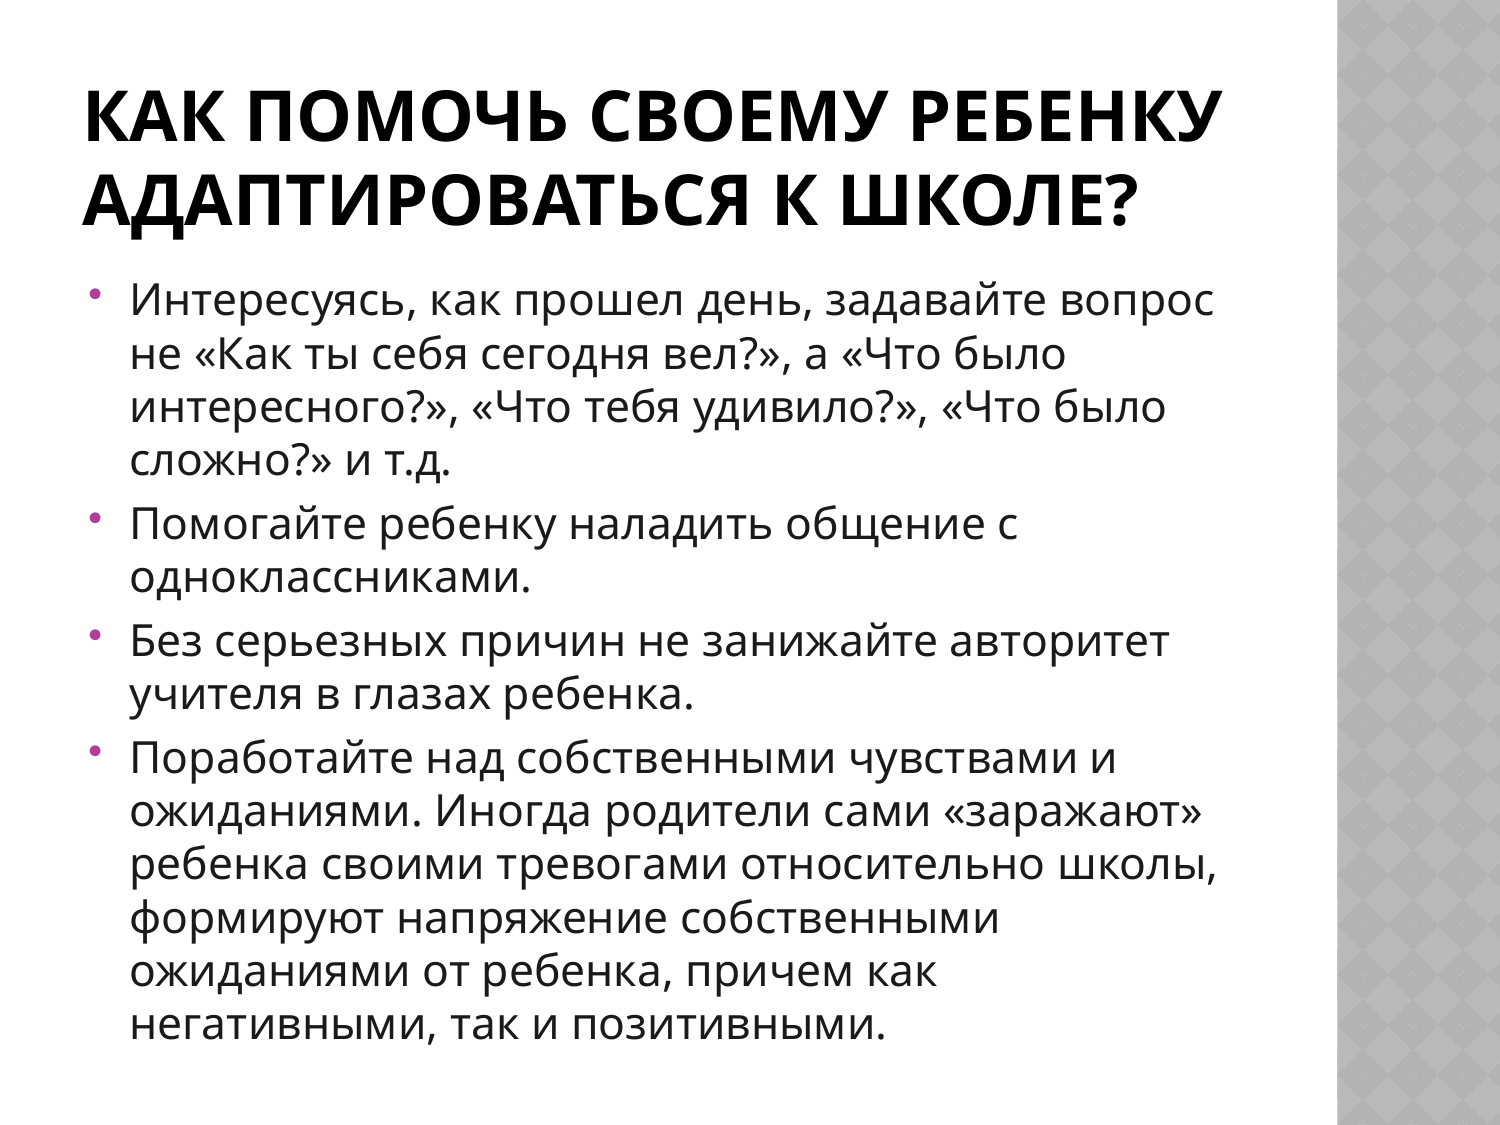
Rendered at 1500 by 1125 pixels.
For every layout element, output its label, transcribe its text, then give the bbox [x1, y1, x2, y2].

title Как помочь своему ребенку адаптироваться к школе? [75, 52, 1263, 240]
list Интересуясь, как прошел день, задавайте вопрос не «Как ты себя сегодня вел?», а «Что было интересного?», «Что тебя удивило?», «Что было сложно?» и т.д. Помогайте ребенку наладить общение с одноклассниками. Без серьезных причин не занижайте авторитет учителя в глазах ребенка. Поработайте над собственными чувствами и ожиданиями. Иногда родители сами «заражают» ребенка своими тревогами относительно школы, формируют напряжение собственными ожиданиями от ребенка, причем как негативными, так и позитивными. [75, 264, 1263, 1059]
